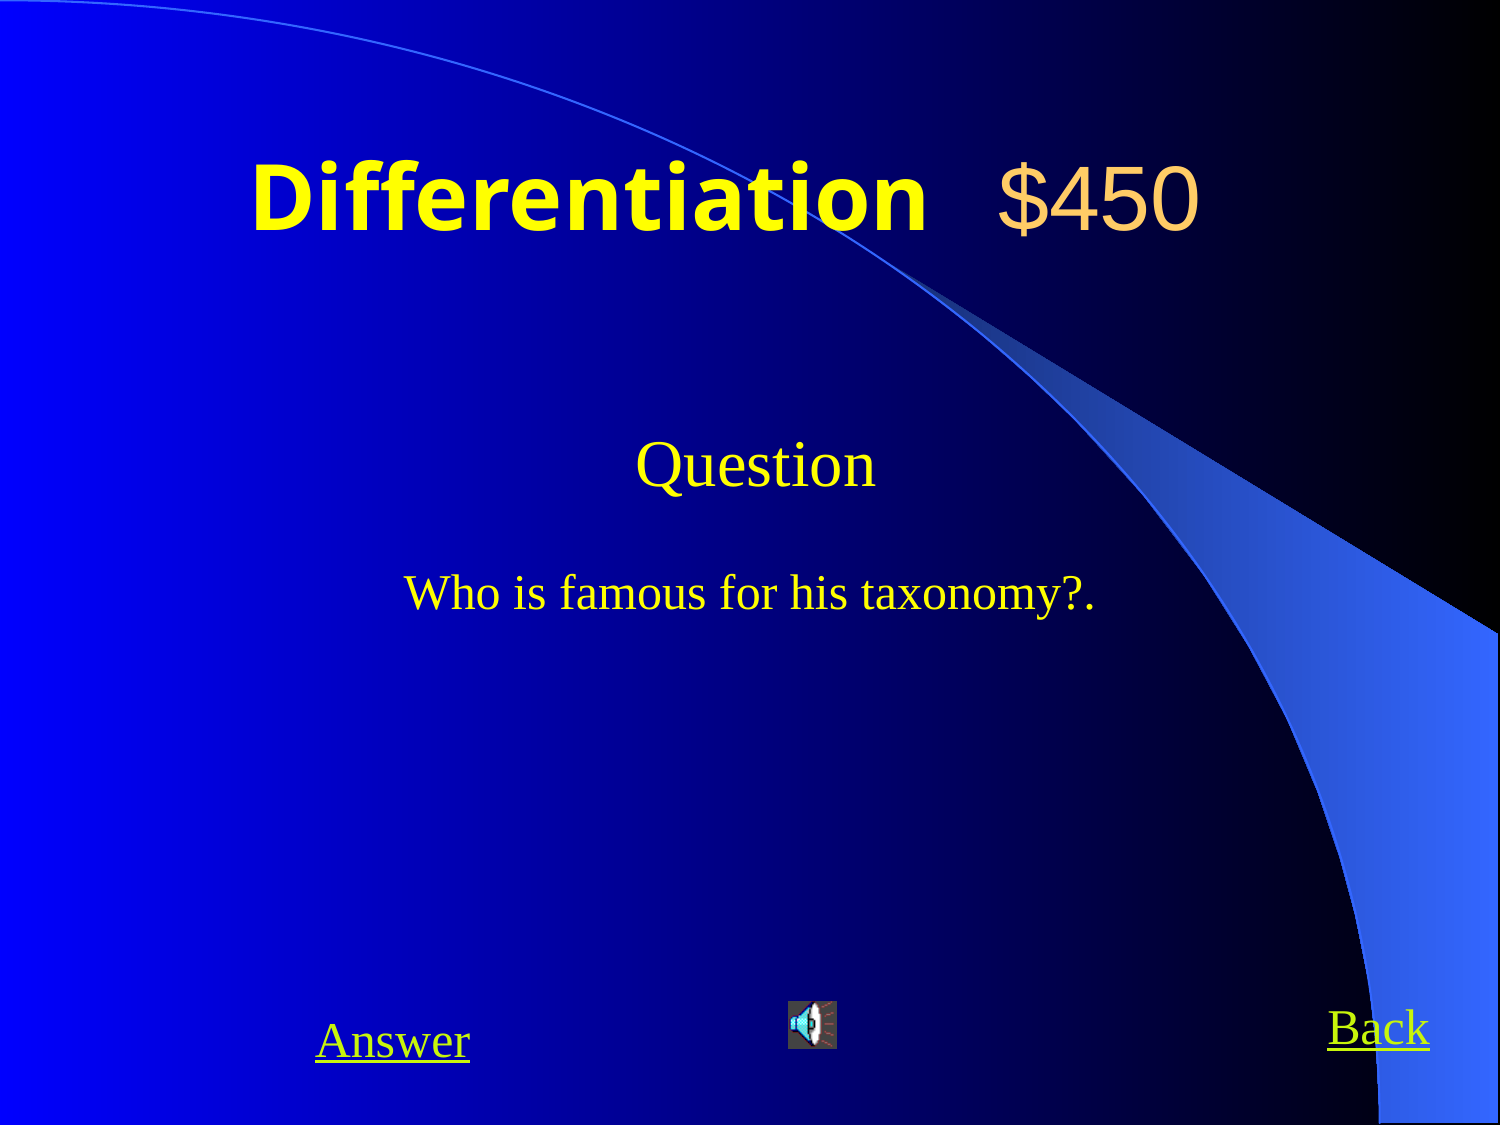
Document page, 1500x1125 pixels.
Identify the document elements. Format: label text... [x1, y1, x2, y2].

picture [787, 999, 838, 1051]
text_box Question Who is famous for his taxonomy?. [99, 412, 1413, 628]
text_box Answer [300, 999, 625, 1075]
title Differentiation $450 [87, 99, 1363, 288]
text_box Back [1312, 987, 1446, 1063]
